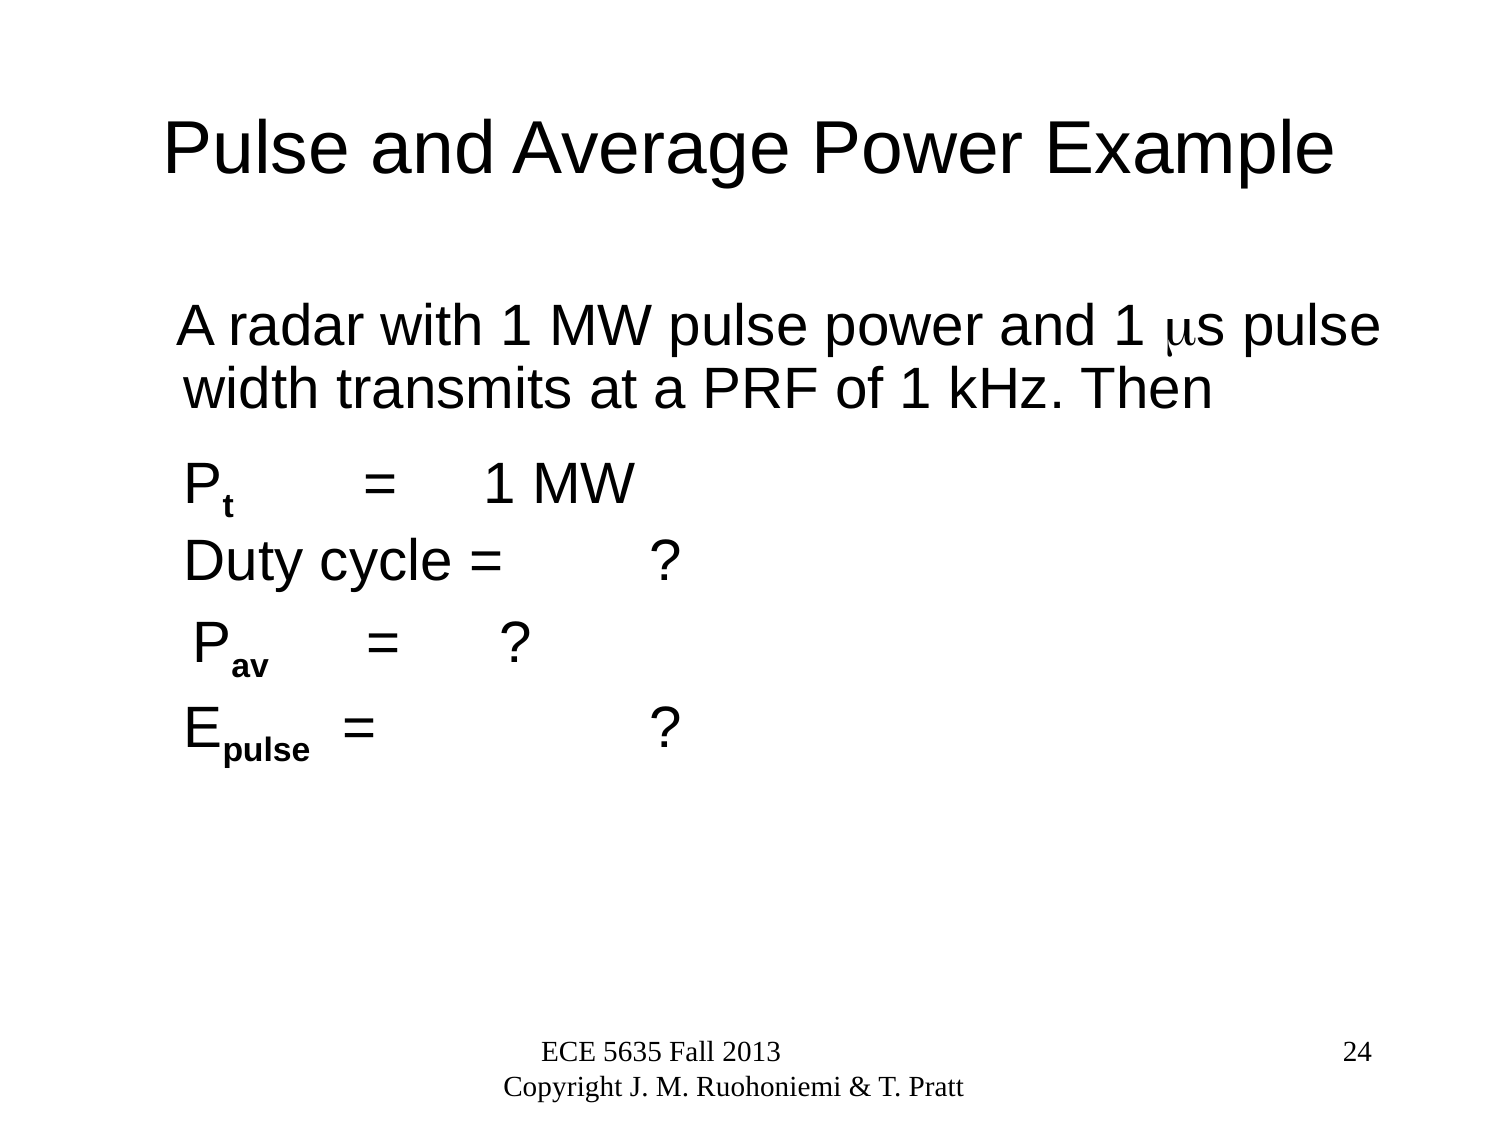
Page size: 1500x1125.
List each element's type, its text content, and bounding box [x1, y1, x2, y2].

list A radar with 1 MW pulse power and 1 s pulse width transmits at a PRF of 1 kHz. Then Pt = 1 MW Duty cycle = ? Pav = ? Epulse = ? [112, 287, 1451, 1001]
title Pulse and Average Power Example [112, 49, 1388, 238]
slide_number 24 [1074, 1024, 1388, 1101]
footer ECE 5635 Fall 2013 Copyright J. M. Ruohoniemi & T. Pratt [487, 1024, 988, 1101]
